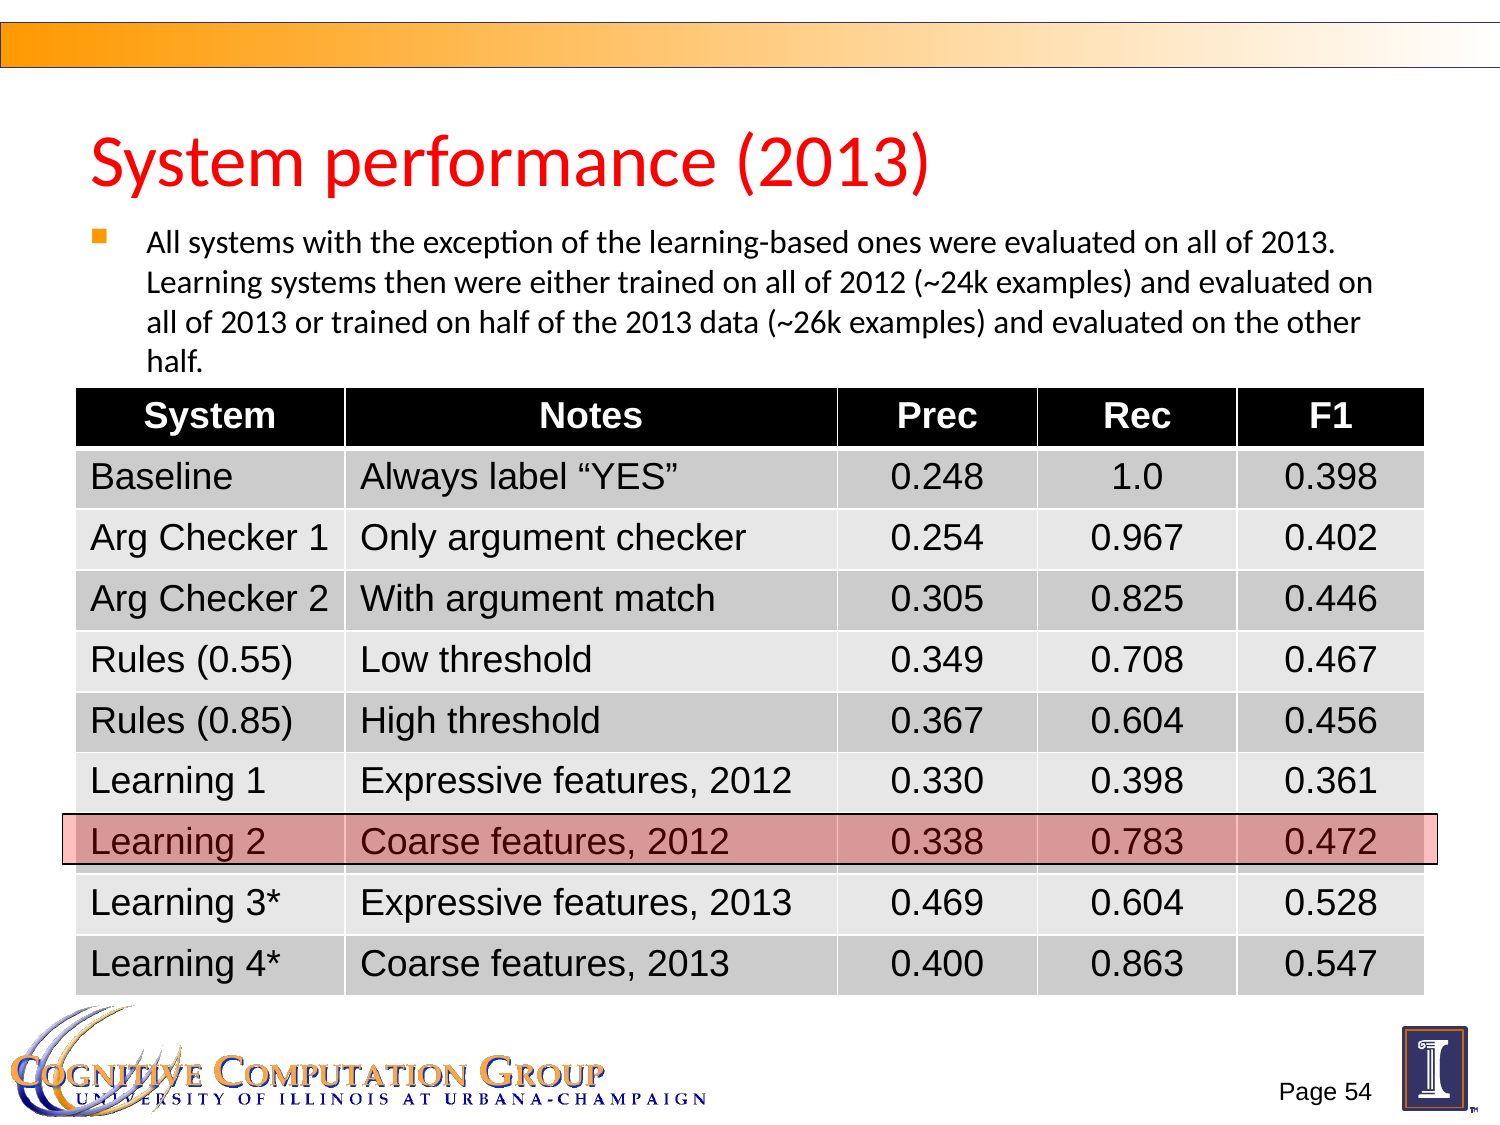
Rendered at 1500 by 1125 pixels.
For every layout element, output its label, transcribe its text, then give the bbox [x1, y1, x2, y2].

slide_number Page 54 [1237, 1074, 1388, 1113]
table_cell 0.863 [1038, 936, 1236, 995]
table_cell Baseline [76, 451, 344, 508]
table_header Notes [346, 388, 837, 446]
table_header F1 [1238, 388, 1424, 446]
table_cell 0.402 [1238, 510, 1424, 569]
text_box All systems with the exception of the learning-based ones were evaluated on all of 2013. Learning systems then were either trained on all of 2012 (~24k examples) and evaluated on all of 2013 or trained on half of the 2013 data (~26k examples) and evaluated on the other half. [74, 212, 1425, 350]
table_cell 0.349 [838, 632, 1037, 691]
table_cell 0.330 [838, 753, 1037, 812]
table_cell Learning 1 [76, 753, 344, 812]
table_cell With argument match [346, 571, 837, 630]
table_cell 0.547 [1238, 936, 1424, 995]
table_cell 0.825 [1038, 571, 1236, 630]
table_header Rec [1038, 388, 1236, 446]
table_cell 1.0 [1038, 451, 1236, 508]
table_cell Arg Checker 2 [76, 571, 344, 630]
table_cell 0.361 [1238, 753, 1424, 812]
table_header Prec [838, 388, 1037, 446]
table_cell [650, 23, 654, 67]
table_cell 0.467 [1238, 632, 1424, 691]
table_cell Learning 2 [76, 865, 344, 873]
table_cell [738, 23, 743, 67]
table_cell Only argument checker [346, 510, 837, 569]
table_cell Coarse features, 2013 [346, 936, 837, 995]
table_cell 0.528 [1238, 875, 1424, 934]
table_cell Expressive features, 2012 [346, 753, 837, 812]
table_cell 0.398 [1038, 753, 1236, 812]
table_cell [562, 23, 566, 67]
table_cell 0.708 [1038, 632, 1236, 691]
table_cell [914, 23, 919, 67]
table_cell Learning 4* [76, 936, 344, 995]
table_cell 0.254 [838, 510, 1037, 569]
table_cell 0.248 [838, 451, 1037, 508]
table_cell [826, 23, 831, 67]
table_cell 0.783 [1038, 865, 1236, 873]
table_header System [76, 388, 344, 446]
table_cell 0.446 [1238, 571, 1424, 630]
table_cell Rules (0.55) [76, 632, 344, 691]
table_cell 0.456 [1238, 693, 1424, 752]
table_cell 0.469 [838, 875, 1037, 934]
table_cell Learning 3* [76, 875, 344, 934]
table_cell High threshold [346, 693, 837, 752]
picture [0, 1000, 713, 1125]
table_cell Arg Checker 1 [76, 510, 344, 569]
table_cell 0.398 [1238, 451, 1424, 508]
table_cell 0.338 [838, 865, 1037, 873]
title System performance (2013) [75, 75, 1425, 212]
table_cell 0.305 [838, 571, 1037, 630]
table_cell Low threshold [346, 632, 837, 691]
table_cell Expressive features, 2013 [346, 875, 837, 934]
table_cell 0.604 [1038, 875, 1236, 934]
table_cell 0.400 [838, 936, 1037, 995]
table_cell Rules (0.85) [76, 693, 344, 752]
table_cell 0.604 [1038, 693, 1236, 752]
table_cell 0.367 [838, 693, 1037, 752]
table_cell Always label “YES” [346, 451, 837, 508]
table_cell Coarse features, 2012 [346, 865, 837, 873]
table_cell 0.472 [1238, 865, 1424, 873]
table_cell 0.967 [1038, 510, 1236, 569]
text_box [62, 814, 1438, 865]
